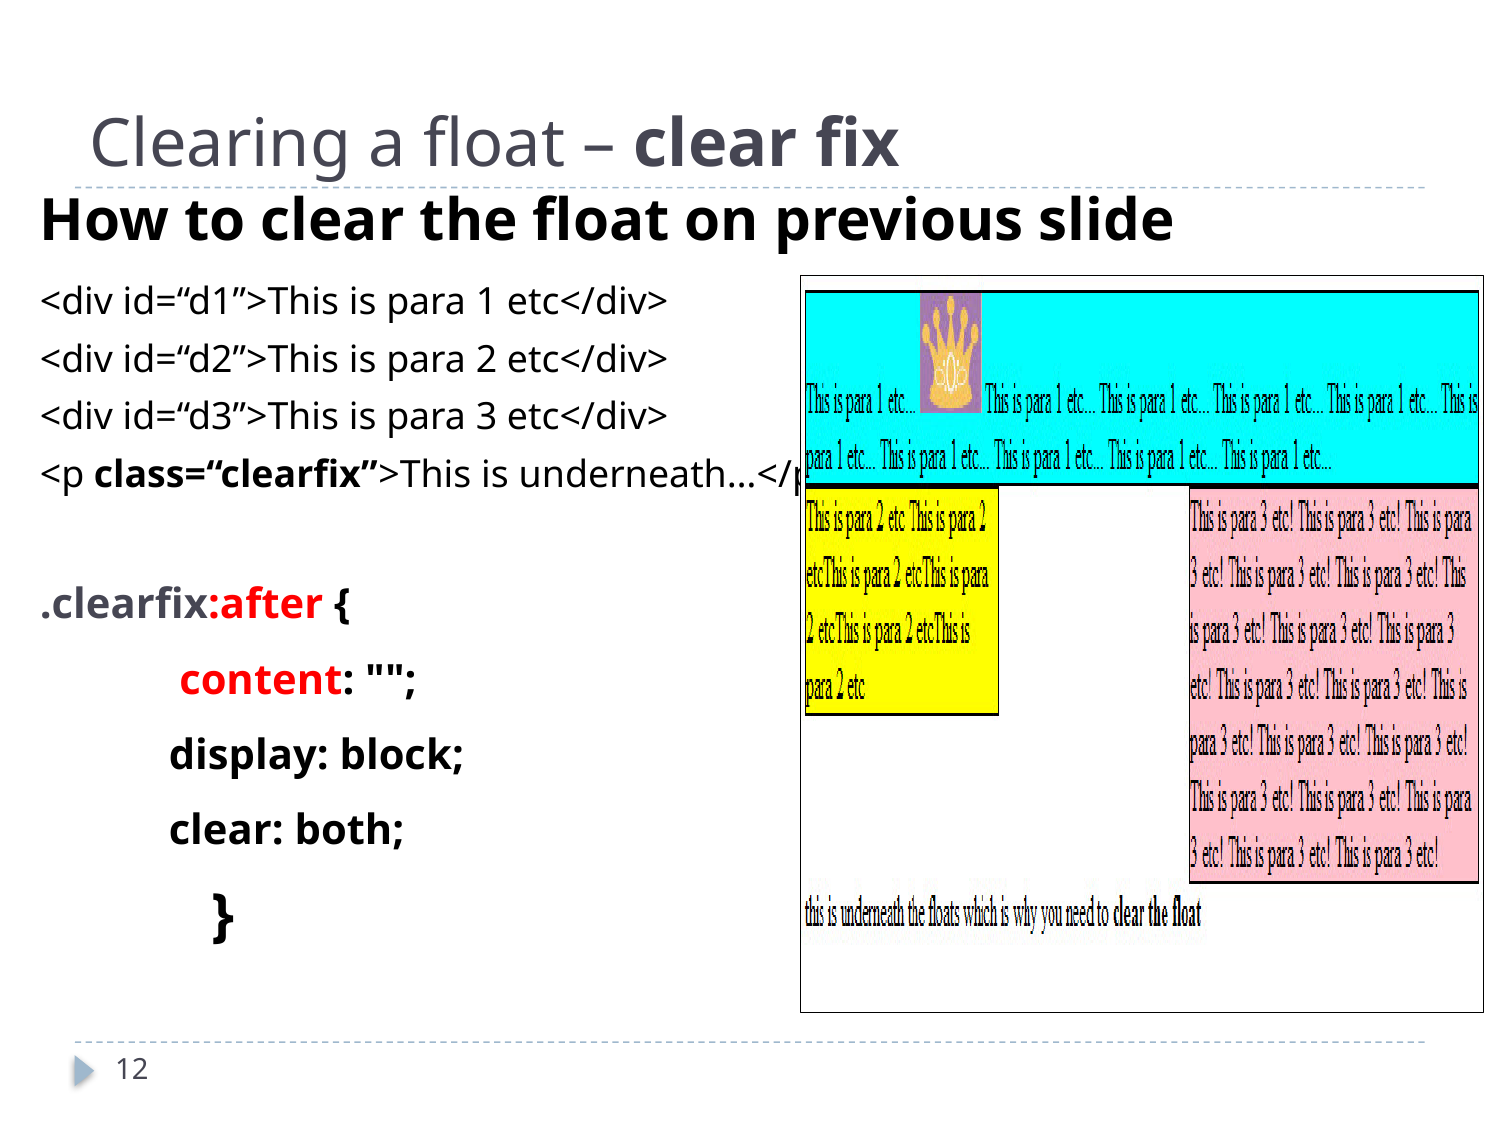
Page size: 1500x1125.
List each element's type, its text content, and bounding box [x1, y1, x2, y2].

list How to clear the float on previous slide <div id=“d1”>This is para 1 etc</div> <div id=“d2”>This is para 2 etc</div> <div id=“d3”>This is para 3 etc</div> <p class=“clearfix”>This is underneath…</p> .clearfix:after { content: ""; display: block; clear: both; } [24, 174, 1488, 1013]
picture [799, 274, 1484, 1013]
title Clearing a float – clear fix [75, 24, 1425, 174]
slide_number 12 [100, 1042, 426, 1103]
